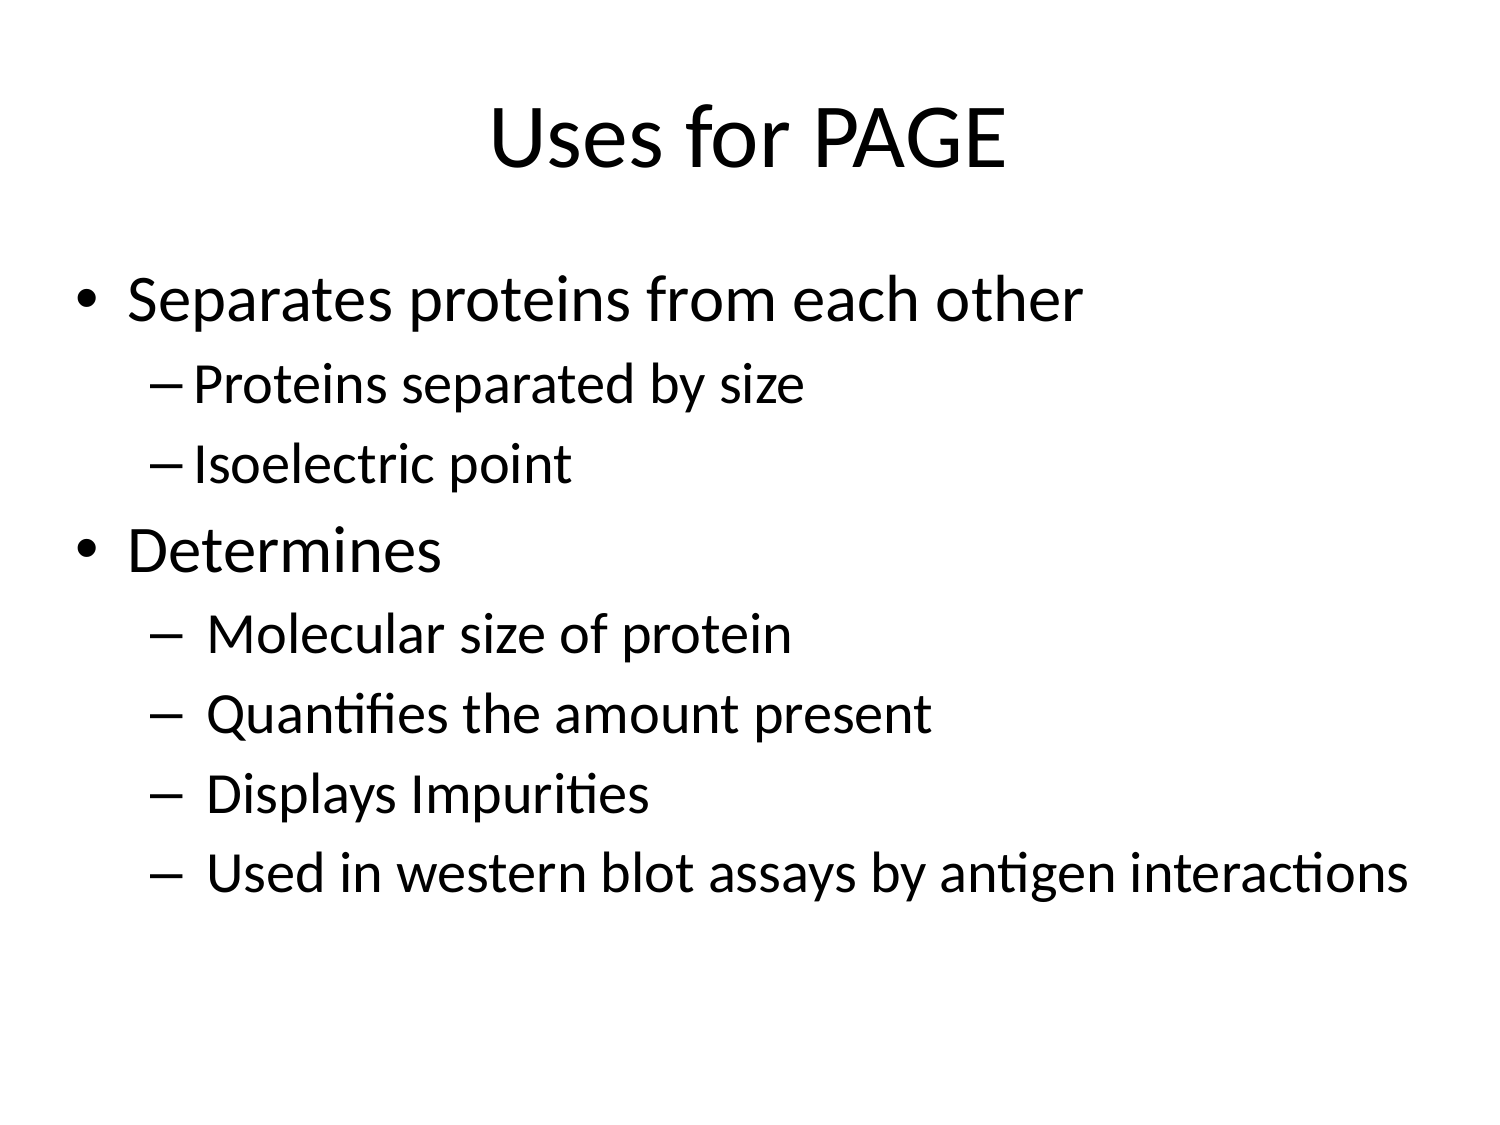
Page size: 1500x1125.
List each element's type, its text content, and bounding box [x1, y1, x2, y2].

title Uses for PAGE [75, 52, 1422, 223]
list Separates proteins from each other Proteins separated by size Isoelectric point Determines Molecular size of protein Quantifies the amount present Displays Impurities Used in western blot assays by antigen interactions [75, 262, 1422, 987]
